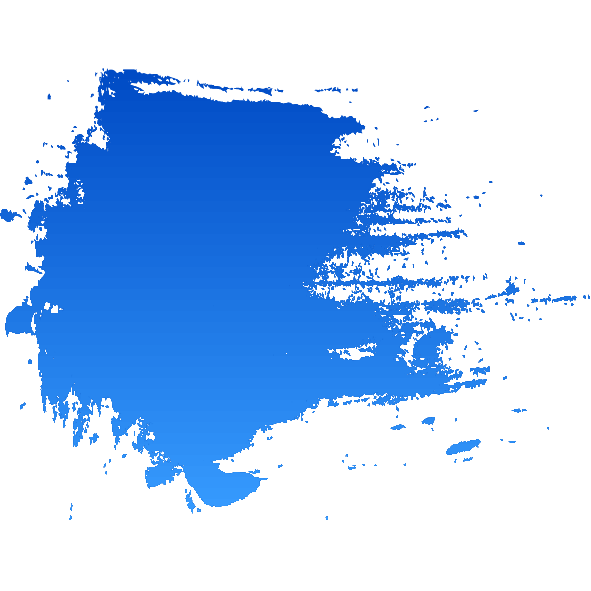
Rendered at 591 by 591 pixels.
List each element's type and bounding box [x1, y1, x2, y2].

text_box [539, 294, 551, 305]
text_box [185, 490, 196, 514]
text_box [498, 276, 520, 297]
text_box [470, 366, 490, 377]
text_box [485, 294, 497, 300]
text_box [0, 209, 22, 222]
text_box [511, 408, 521, 413]
text_box [505, 298, 514, 306]
text_box [552, 296, 577, 303]
text_box [5, 68, 487, 507]
